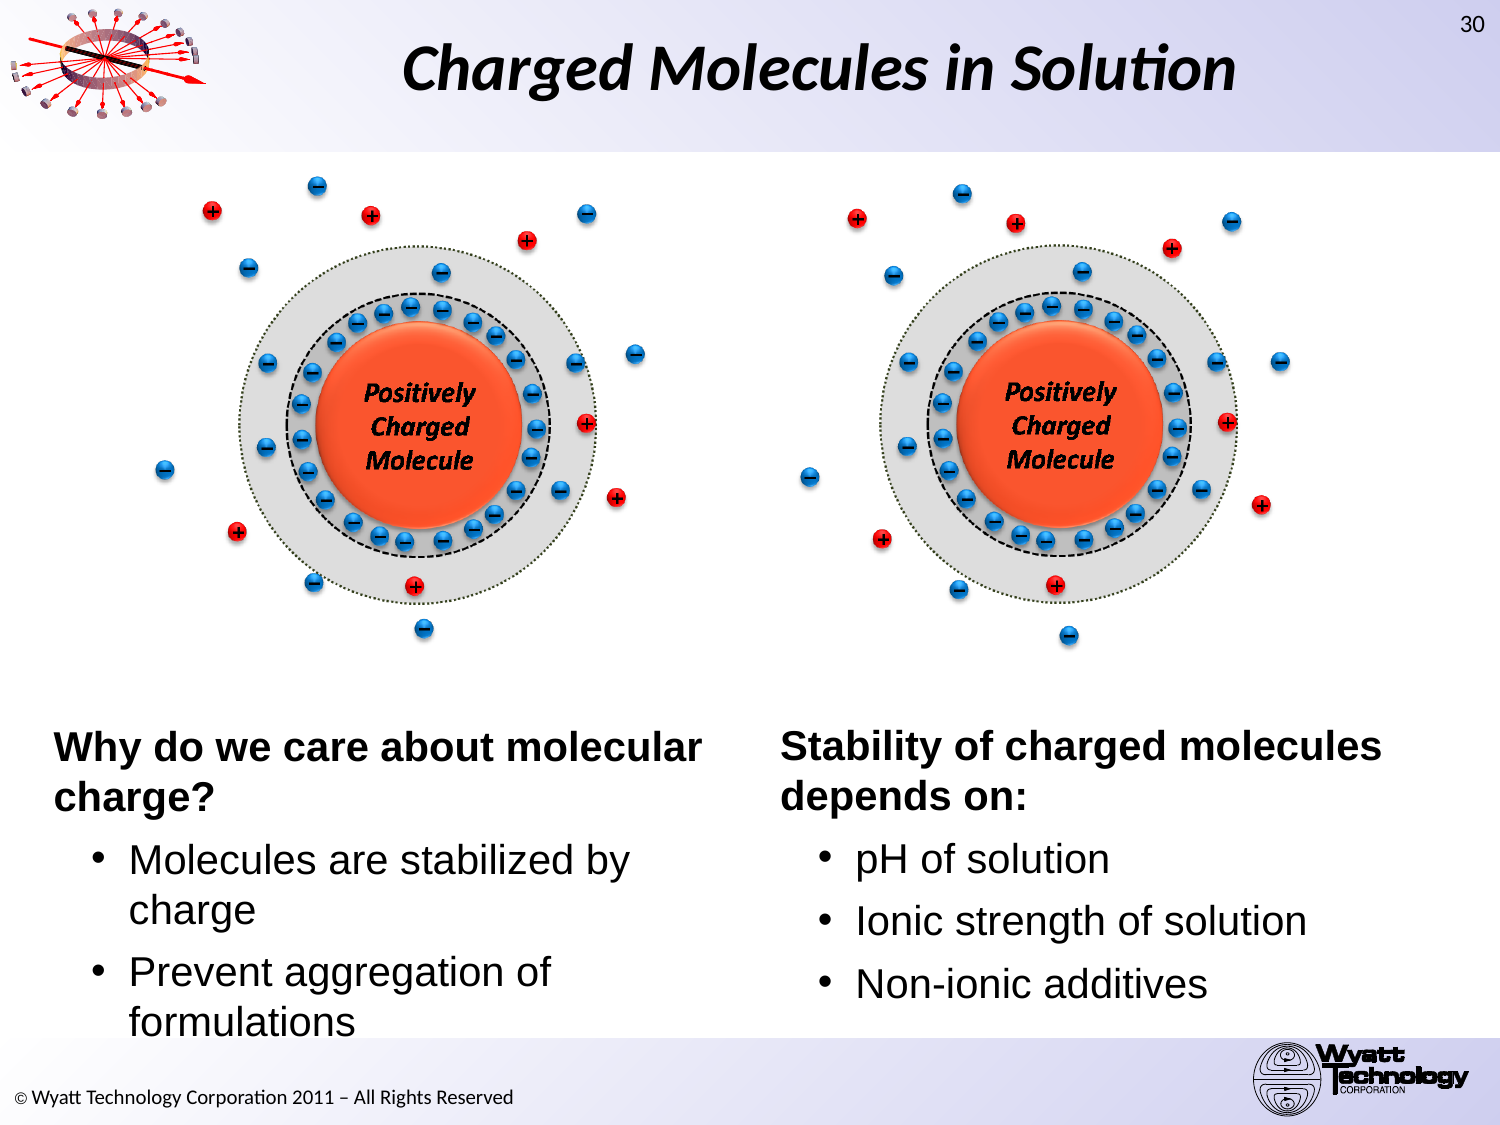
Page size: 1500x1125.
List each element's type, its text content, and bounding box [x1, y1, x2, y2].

text_box Why do we care about molecular charge? Molecules are stabilized by charge Prevent aggregation of formulations [38, 712, 748, 1053]
text_box Stability of charged molecules depends on: pH of solution Ionic strength of solution Non-ionic additives [765, 711, 1455, 1014]
title Charged Molecules in Solution [217, 16, 1424, 112]
picture [141, 161, 659, 649]
picture [786, 169, 1303, 657]
